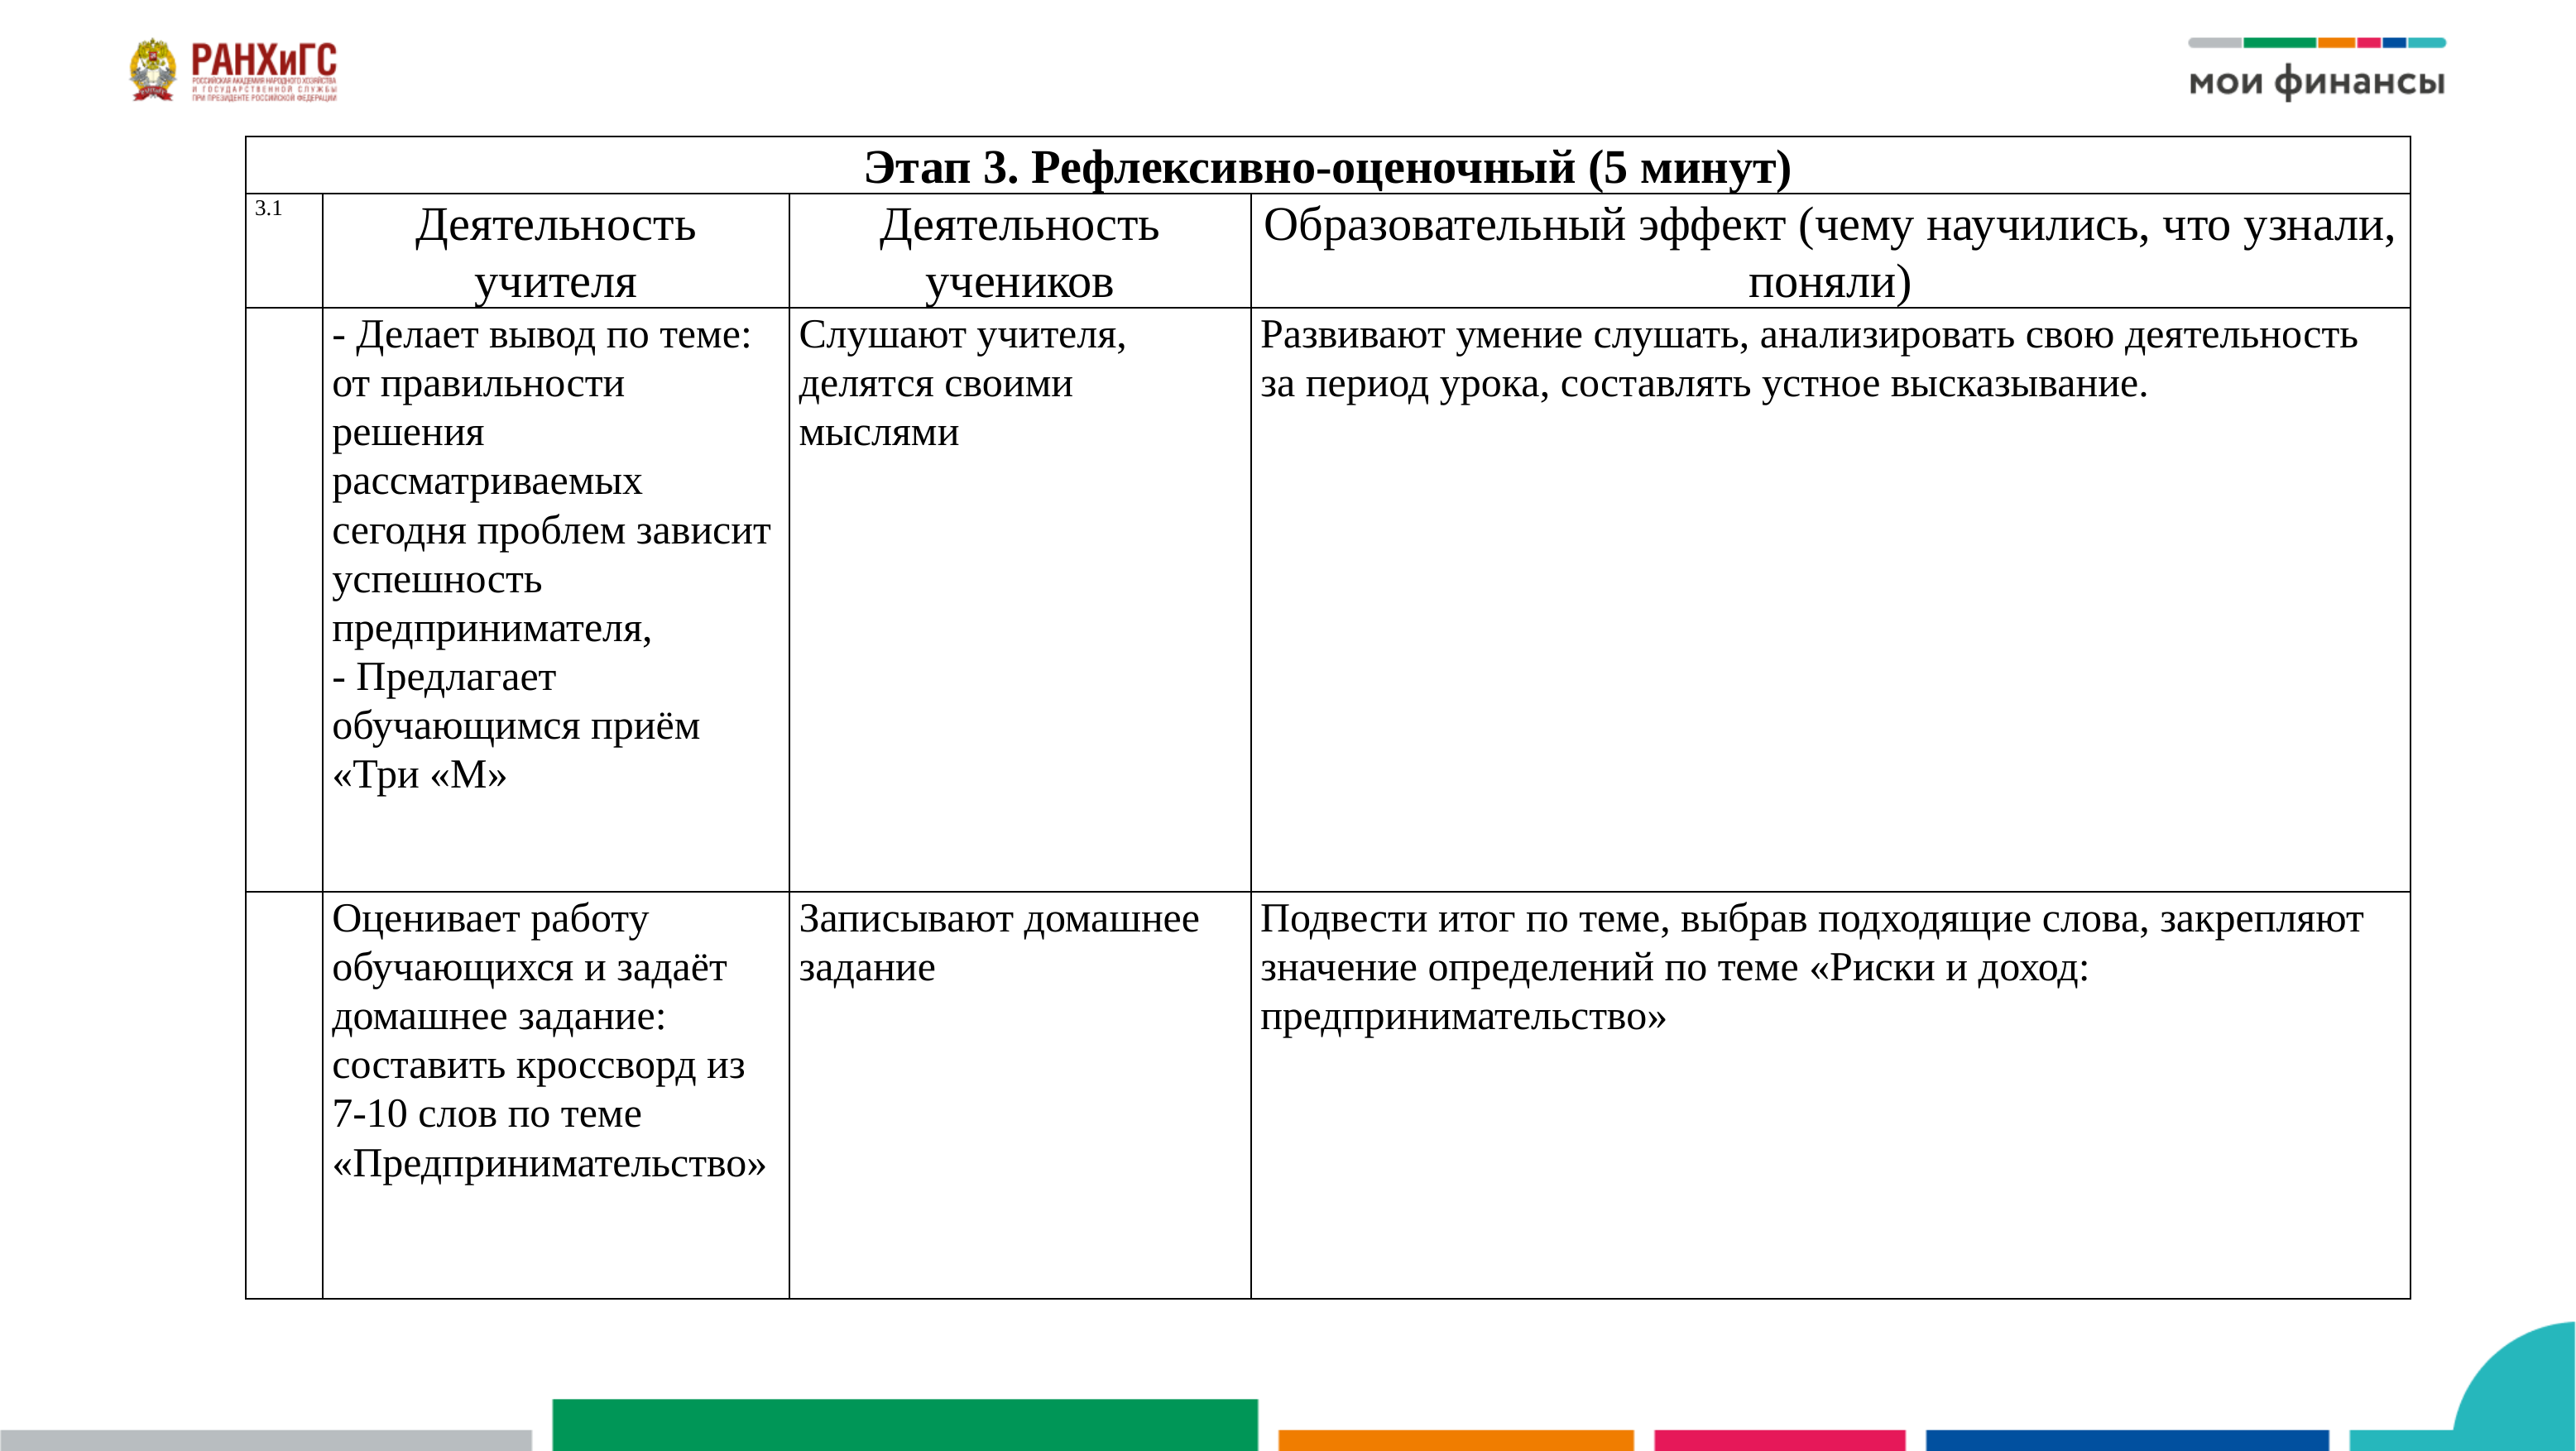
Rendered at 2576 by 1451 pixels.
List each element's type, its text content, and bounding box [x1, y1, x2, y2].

table_cell Деятельность учителя [324, 194, 789, 307]
table_cell 3.1 [247, 194, 322, 307]
table_cell Деятельность учеников [790, 194, 1250, 307]
text_box [0, 2, 2576, 62]
picture [0, 62, 2576, 1451]
table_cell Подвести итог по теме, выбрав подходящие слова, закрепляют значение определений по теме «Риски и доход: предпринимательство» [1252, 893, 2410, 1298]
table_cell Развивают умение слушать, анализировать свою деятельность за период урока, составлять устное высказывание. [1252, 309, 2410, 891]
table_cell [247, 893, 322, 1298]
table_cell Образовательный эффект (чему научились, что узнали, поняли) [1252, 194, 2410, 307]
table_cell Оценивает работу обучающихся и задаёт домашнее задание: составить кроссворд из 7-10 слов по теме «Предпринимательство» [324, 893, 789, 1298]
table_header Этап 3. Рефлексивно-оценочный (5 минут) [247, 137, 2410, 193]
table_cell Записывают домашнее задание [790, 893, 1250, 1298]
table_cell Слушают учителя, делятся своими мыслями [790, 309, 1250, 891]
table_cell - Делает вывод по теме: от правильности решения рассматриваемых сегодня проблем зависит успешность предпринимателя, - Предлагает обучающимся приём «Три «М» [324, 309, 789, 891]
table_cell [247, 309, 322, 891]
